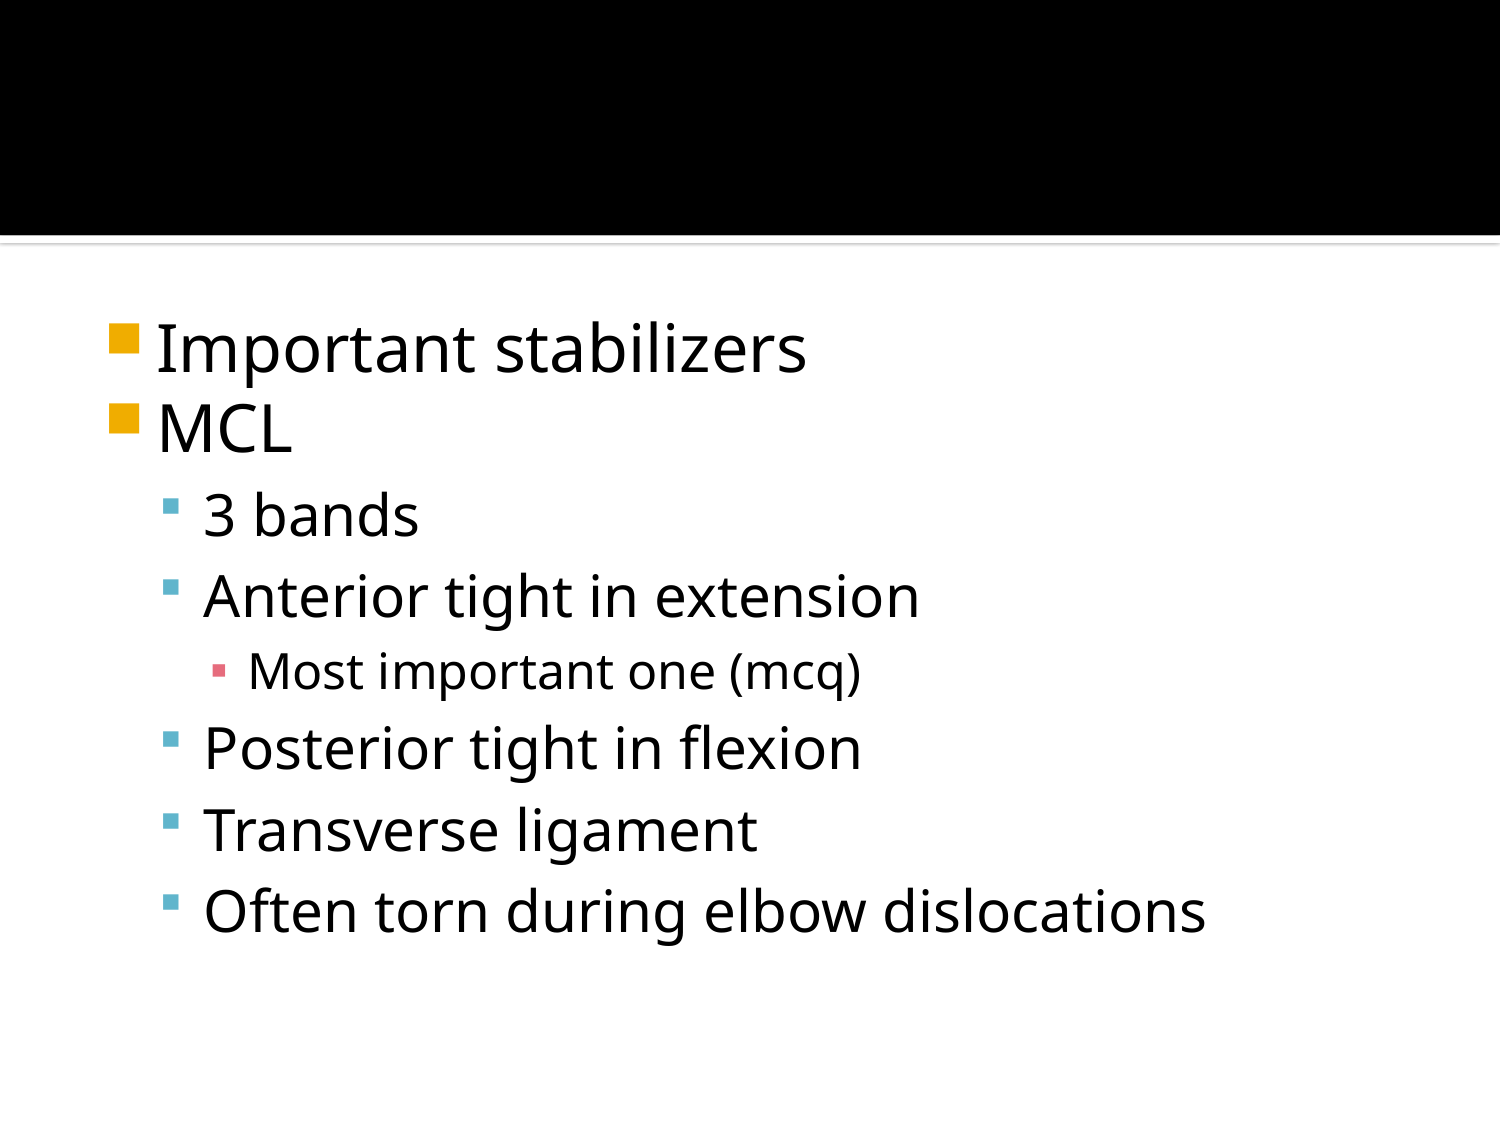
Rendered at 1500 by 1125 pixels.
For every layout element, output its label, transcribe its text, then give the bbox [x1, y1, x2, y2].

list Important stabilizers MCL 3 bands Anterior tight in extension Most important one (mcq) Posterior tight in flexion Transverse ligament Often torn during elbow dislocations [75, 291, 1425, 1050]
